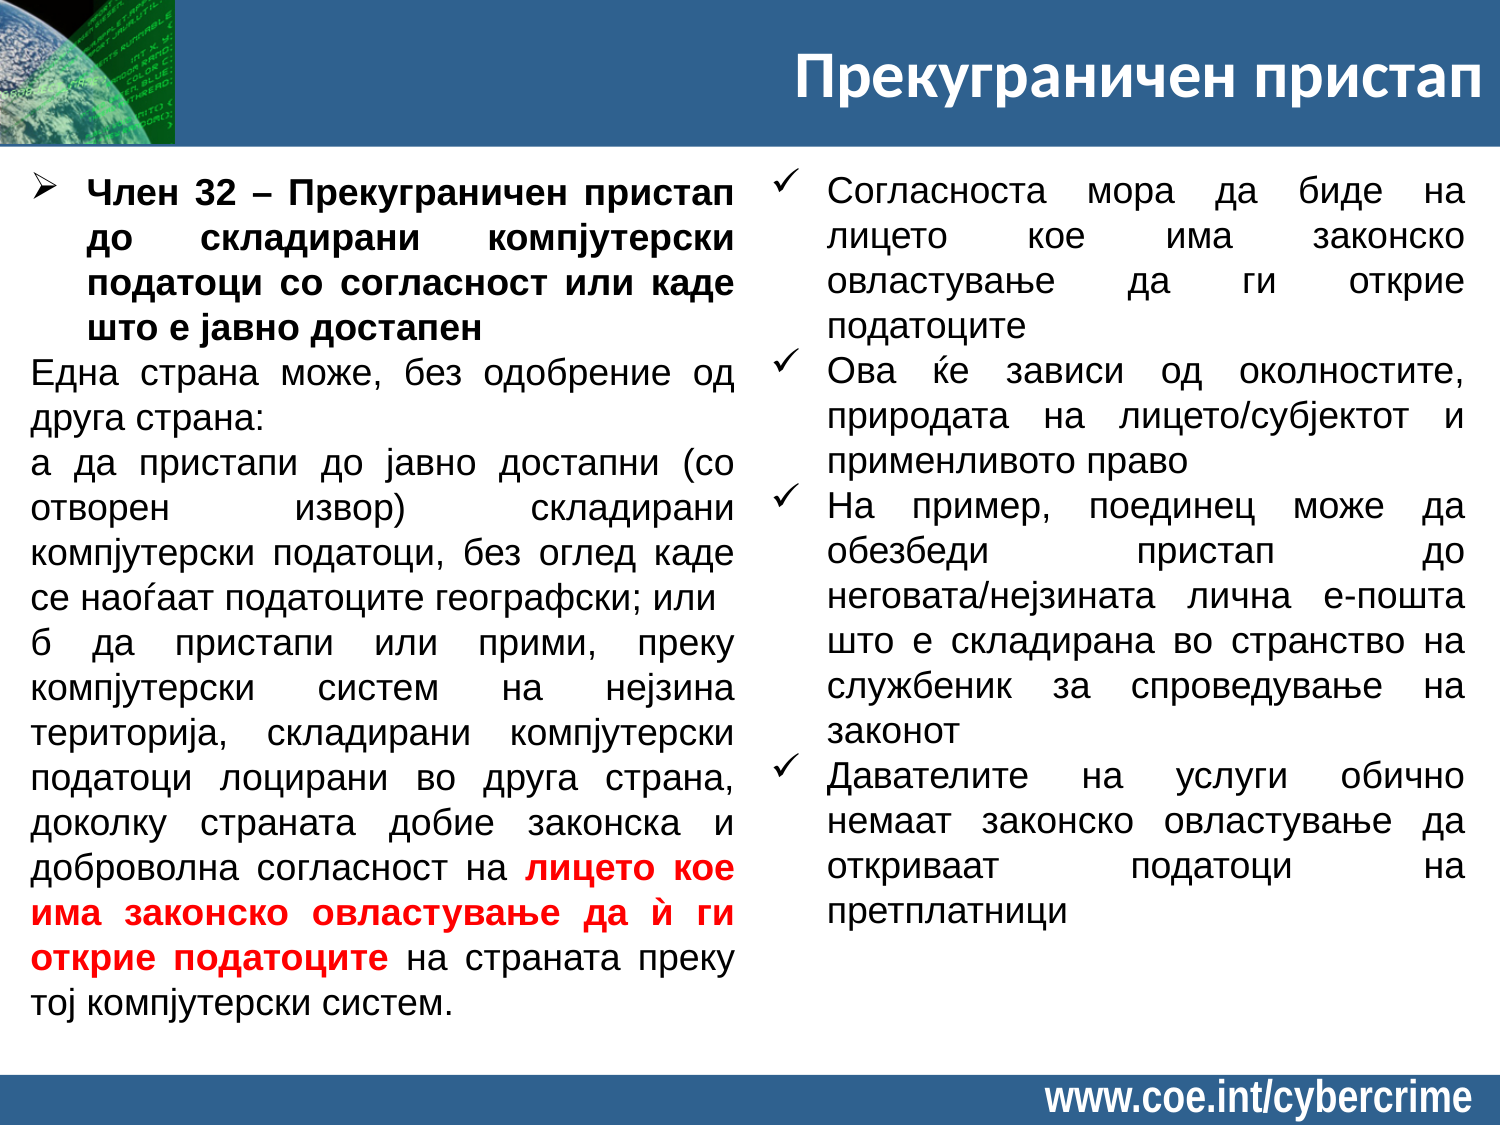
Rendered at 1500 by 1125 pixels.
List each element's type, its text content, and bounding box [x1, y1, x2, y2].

picture [0, 0, 175, 144]
text_box Член 32 – Прекуграничен пристап до складирани компјутерски податоци со согласност или каде што е јавно достапен Една страна може, без одобрение од друга страна: а да пристапи до јавно достапни (со отворен извор) складирани компјутерски податоци, без оглед каде се наоѓаат податоците географски; или б да пристапи или прими, преку компјутерски систем на нејзина територија, складирани компјутерски податоци лоцирани во друга страна, доколку страната добие законска и доброволна согласност на лицето кое има законско овластување да ѝ ги открие податоците на страната преку тој компјутерски систем. [15, 160, 750, 1031]
text_box Прекуграничен пристап [177, 0, 1500, 149]
text_box [0, 1073, 1030, 1125]
text_box Согласноста мора да биде на лицето кое има законско овластување да ги открие податоците Ова ќе зависи од околностите, природата на лицето/субјектот и применливото право На пример, поединец може да обезбеди пристап до неговата/нејзината лична е-пошта што е складирана во странство на службеник за спроведување на законот Давателите на услуги обично немаат законско овластување да откриваат податоци на претплатници [755, 158, 1480, 939]
text_box www.coe.int/cybercrime [1030, 1059, 1500, 1125]
